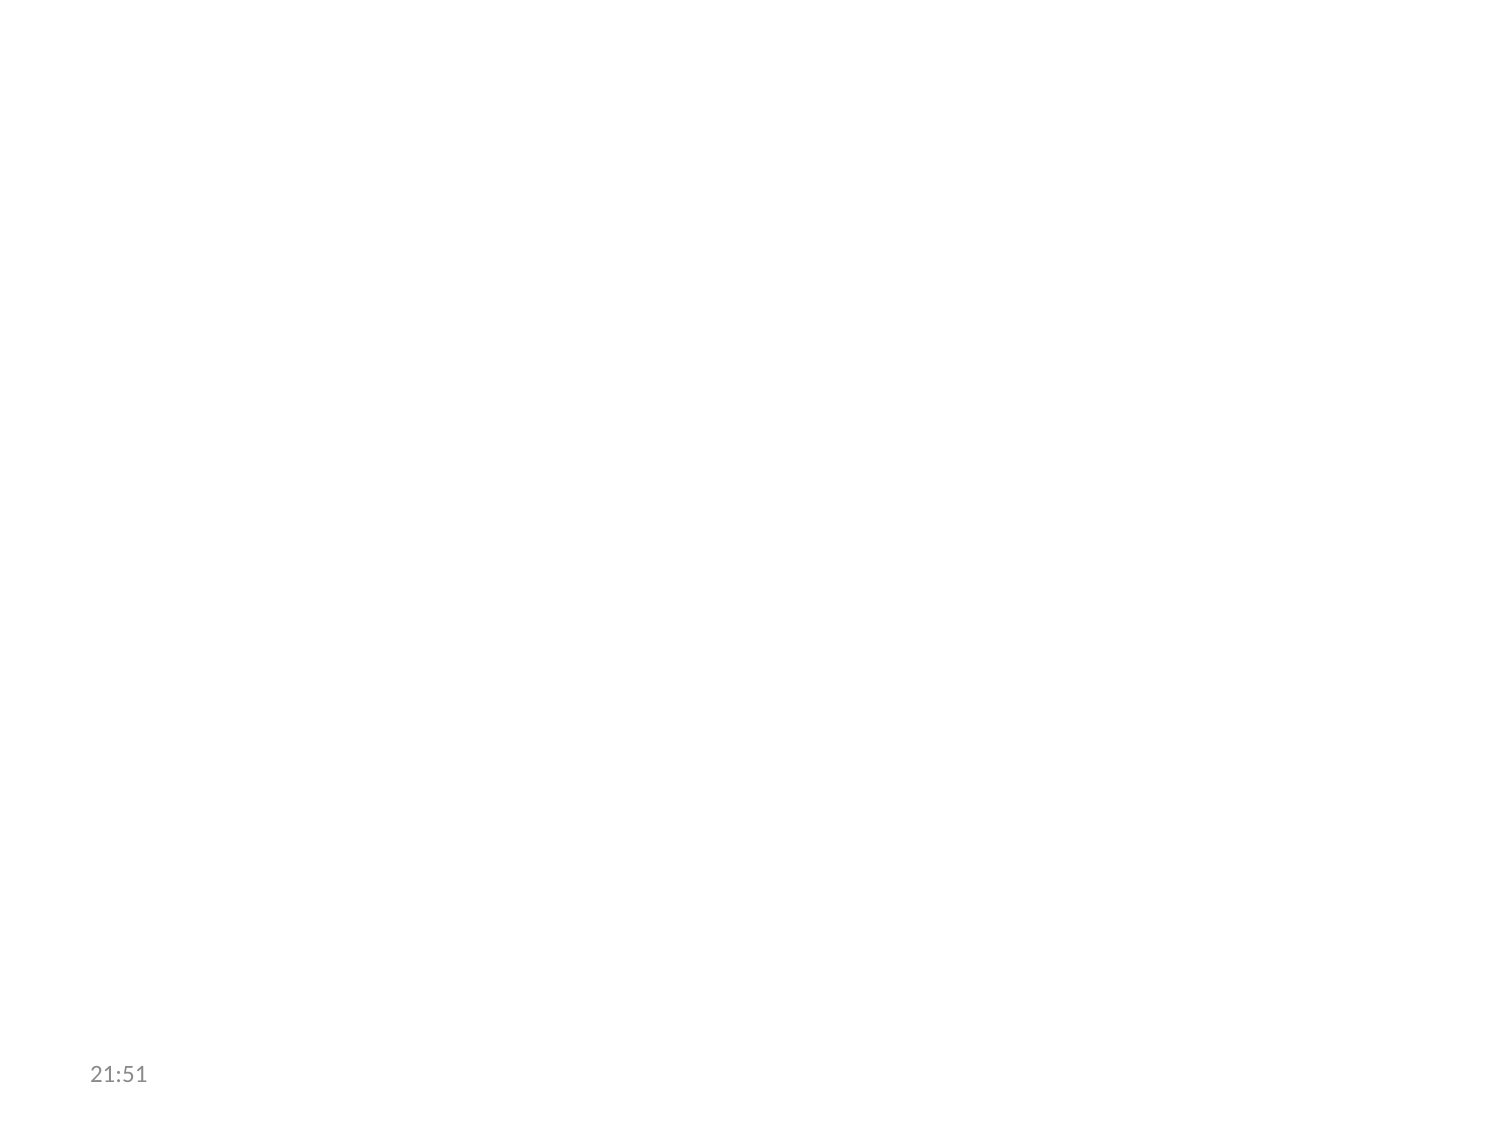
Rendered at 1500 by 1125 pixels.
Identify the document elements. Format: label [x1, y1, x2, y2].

slide_number [75, 1042, 425, 1103]
